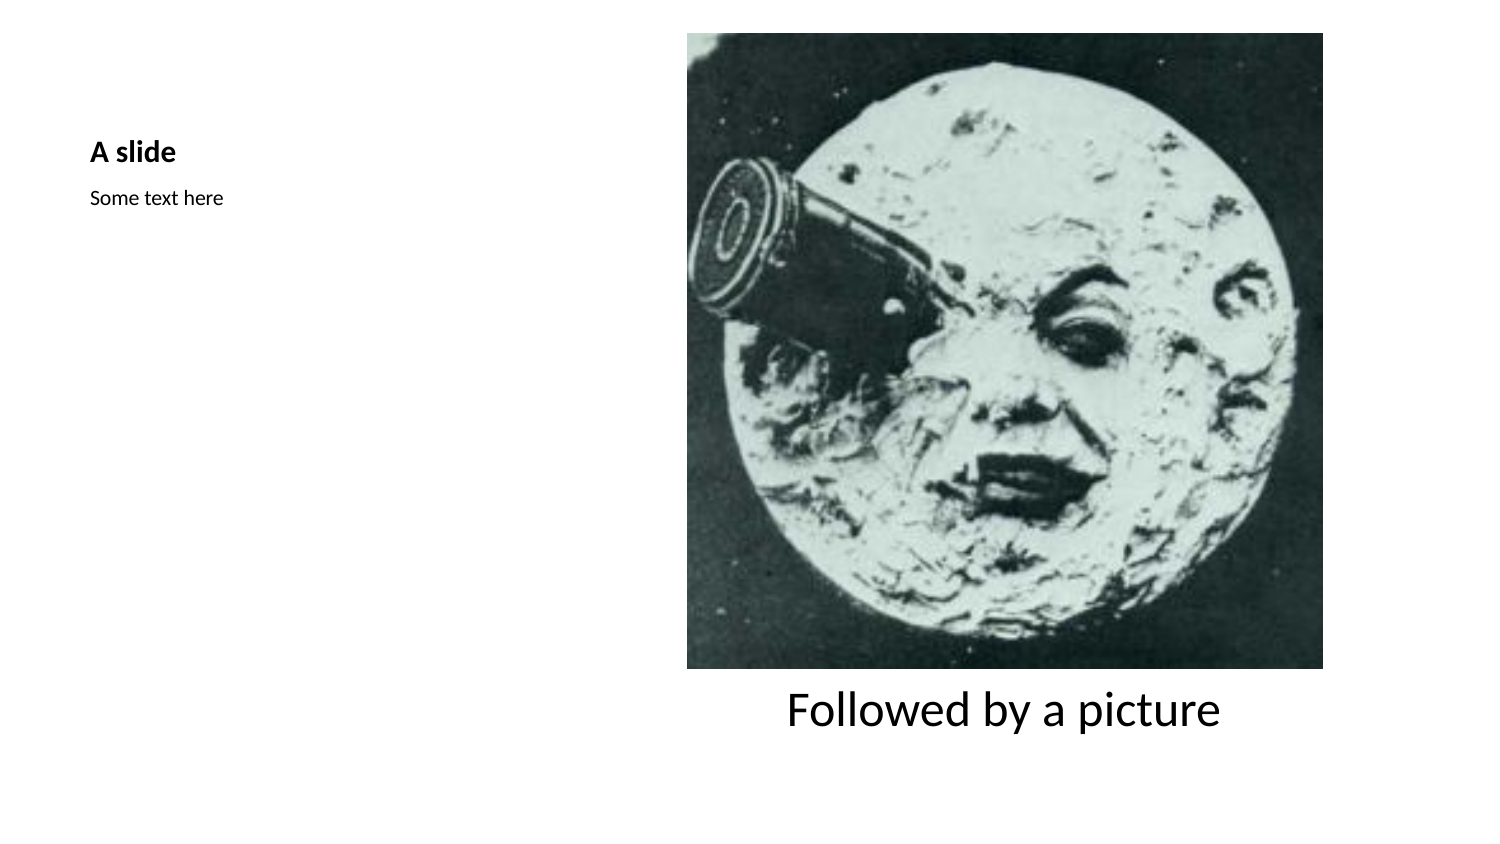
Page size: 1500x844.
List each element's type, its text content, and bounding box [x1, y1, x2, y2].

list Some text here [75, 176, 569, 754]
list Followed by a picture [585, 668, 1423, 753]
title A slide [75, 33, 569, 176]
picture [687, 32, 1324, 669]
